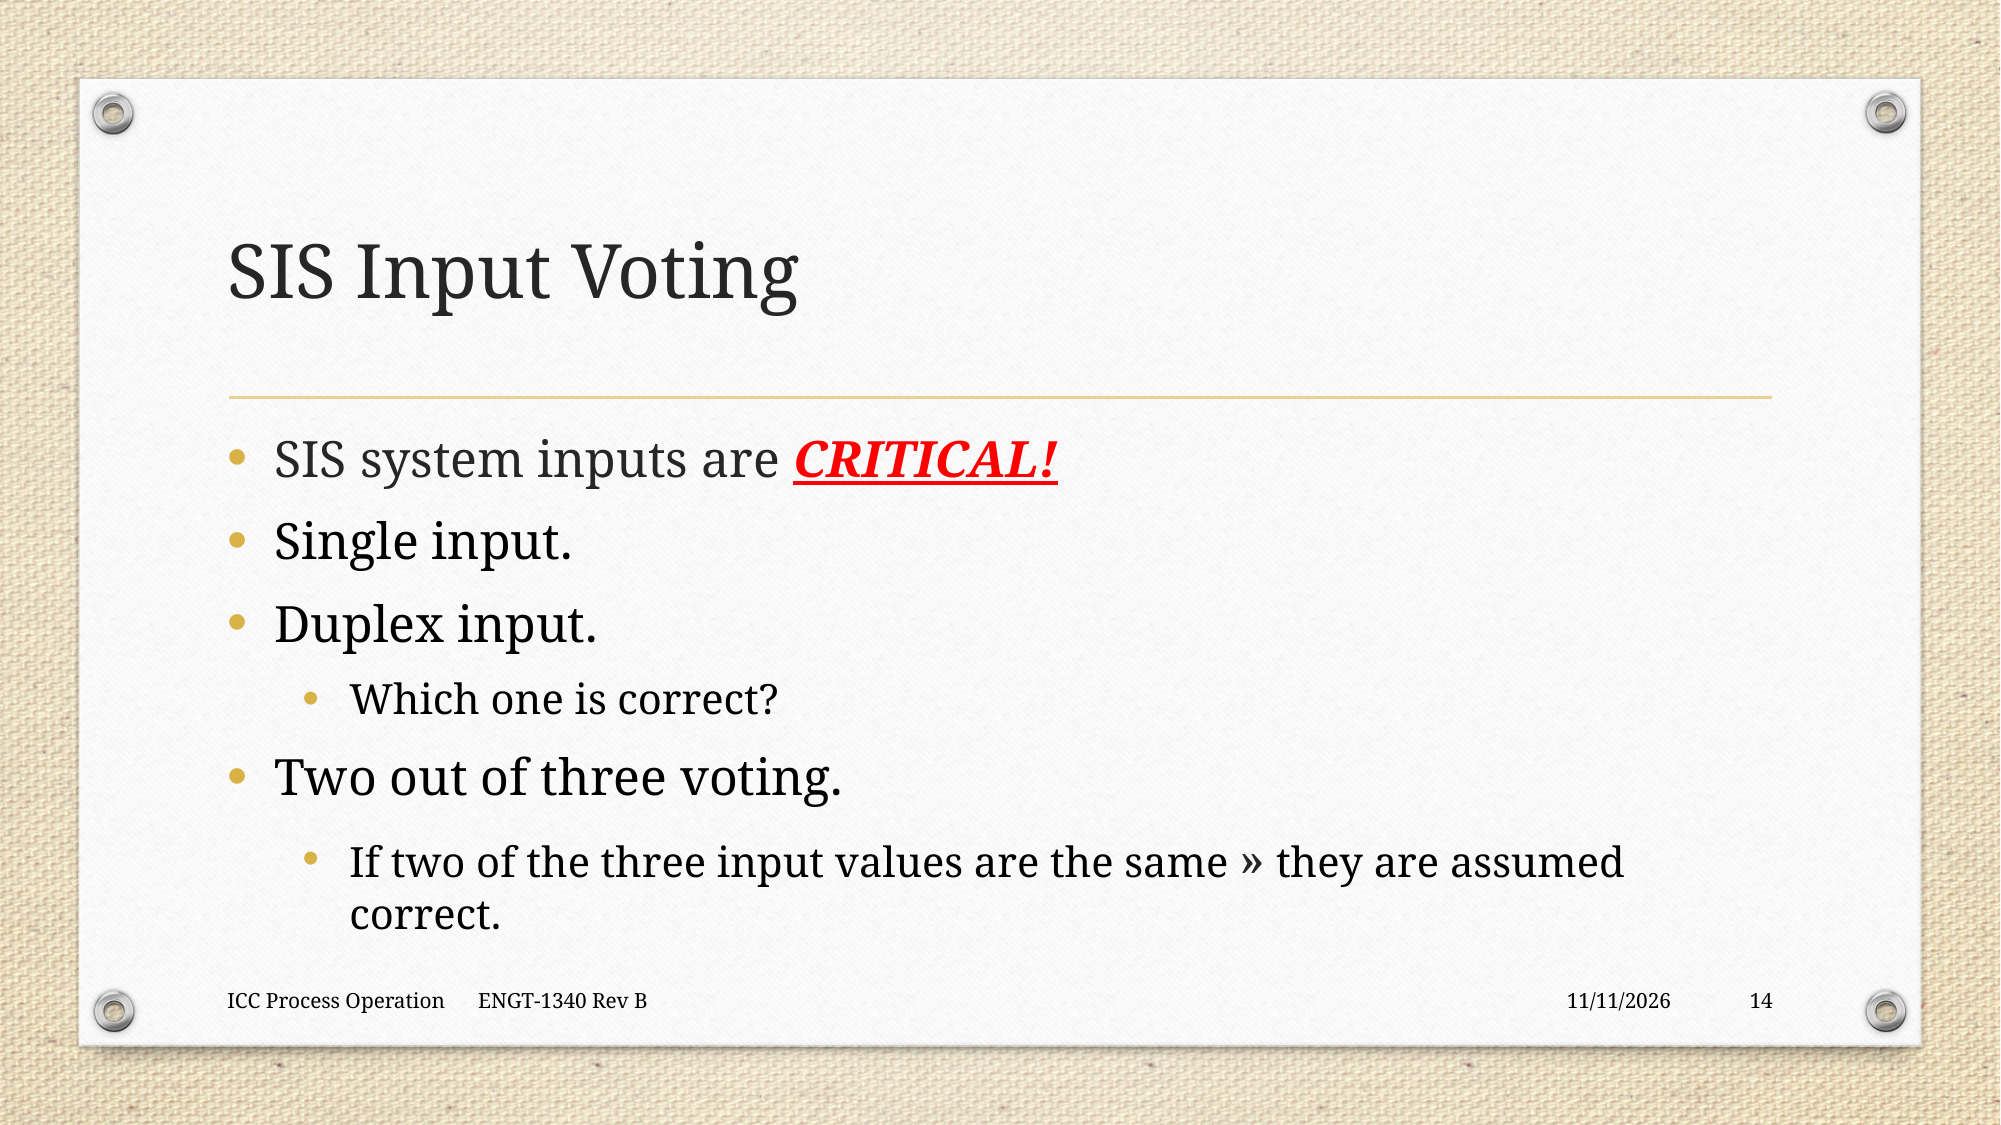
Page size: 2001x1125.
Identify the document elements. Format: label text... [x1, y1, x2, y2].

picture [0, 0, 2001, 1125]
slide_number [1423, 979, 1686, 1025]
list SIS system inputs are CRITICAL! Single input. Duplex input. Which one is correct? Two out of three voting. If two of the three input values are the same » they are assumed correct. [212, 419, 1788, 964]
footer ICC Process Operation ENGT-1340 Rev B [212, 979, 1411, 1025]
slide_number 14 [1698, 979, 1788, 1025]
title SIS Input Voting [212, 161, 1788, 375]
